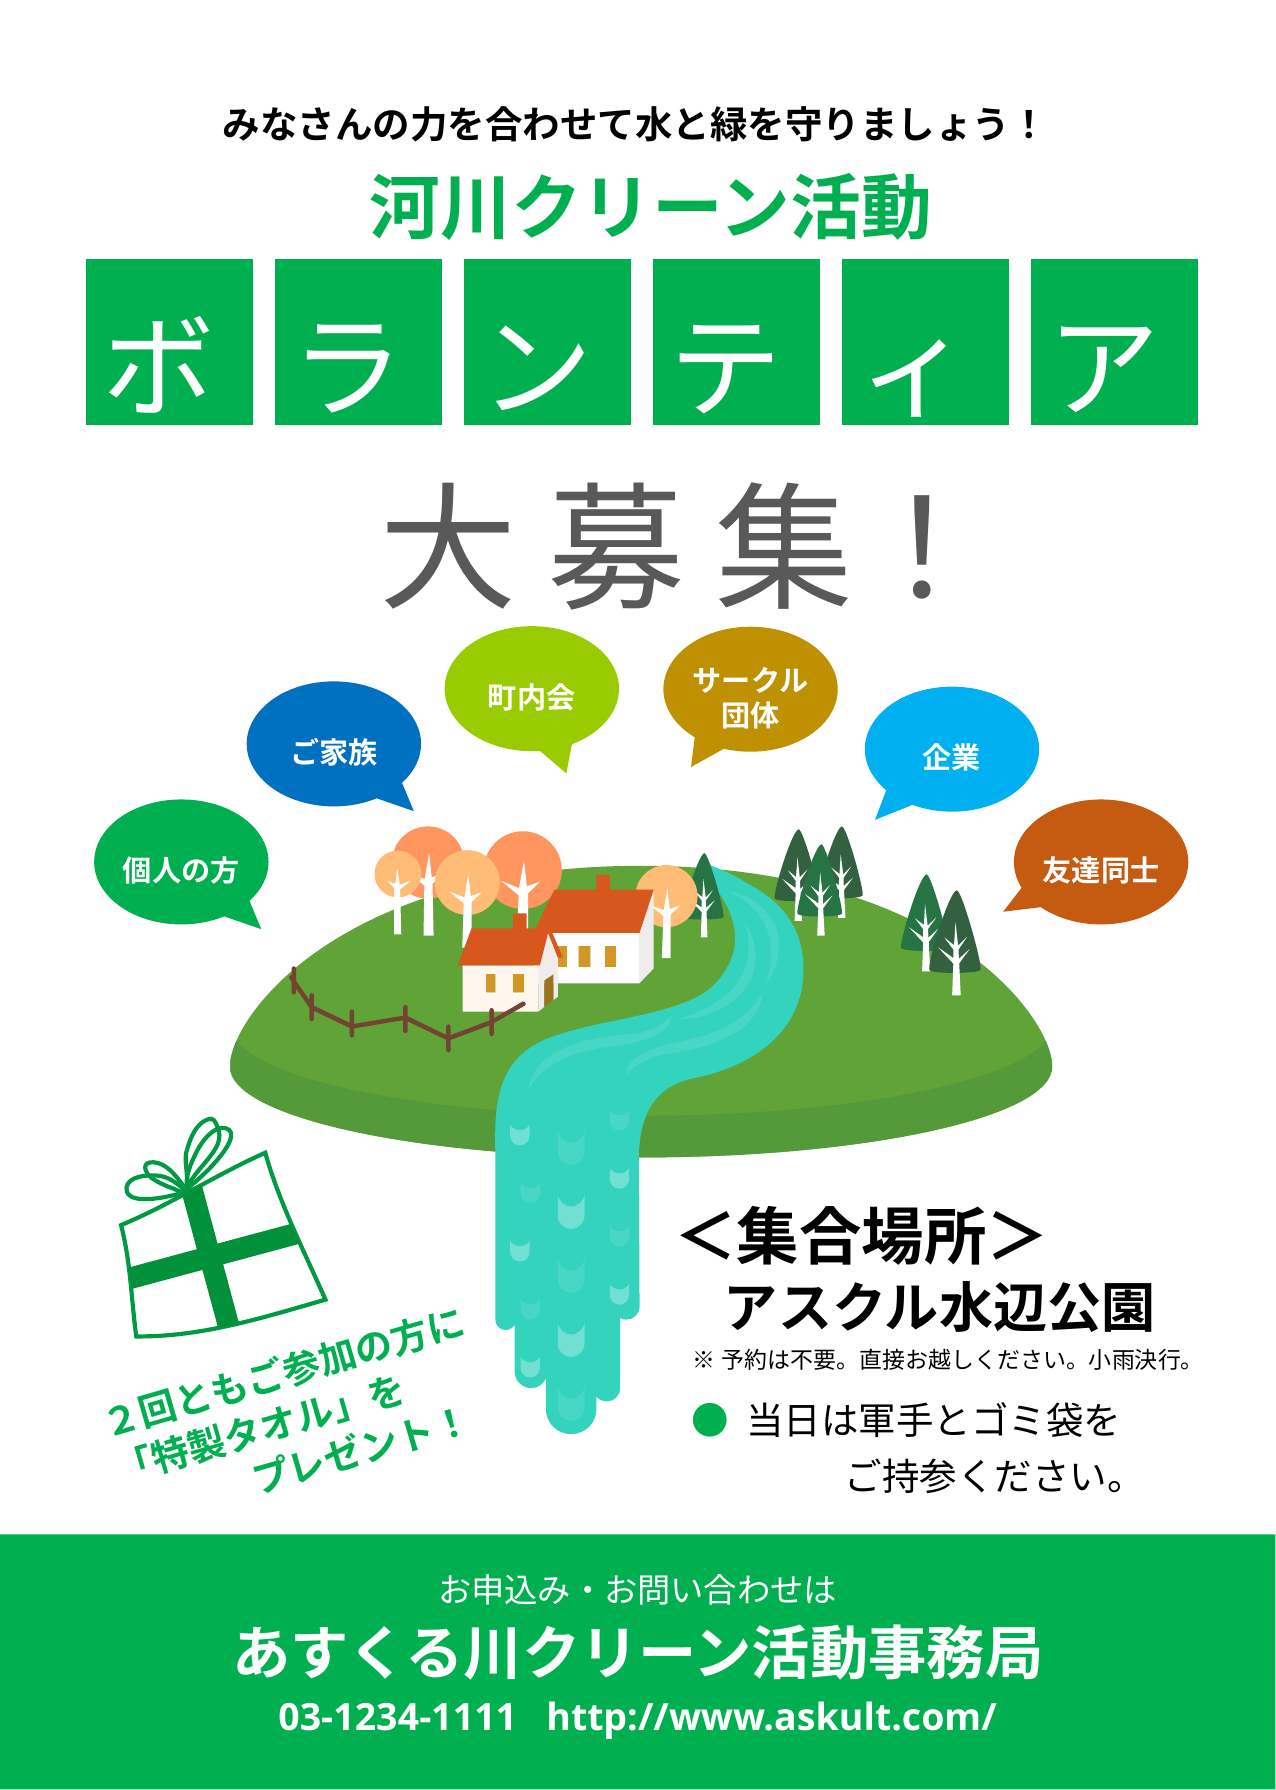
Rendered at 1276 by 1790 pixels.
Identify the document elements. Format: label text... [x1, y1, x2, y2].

text_box 企業 [863, 685, 1041, 822]
text_box ※予約は不要。直接お越しください。小雨決行。 [1053, 1338, 1220, 1381]
text_box サークル 団体 [662, 625, 839, 769]
text_box 友達同士 [1028, 798, 1190, 926]
text_box ご家族 [245, 680, 423, 813]
text_box 大 募 集！ [364, 453, 1006, 634]
text_box ア [1031, 259, 1198, 425]
text_box 個人の方 [93, 798, 255, 926]
text_box ン [464, 259, 631, 425]
text_box ラ [275, 259, 442, 425]
text_box [0, 1533, 1276, 1790]
text_box テ [653, 259, 820, 425]
text_box ● 当日は軍手とゴミ袋を ご持参ください。 [676, 1377, 1236, 1506]
text_box ボ [86, 259, 253, 425]
text_box お申込み・お問い合わせは あすくる川クリーン活動事務局 03-1234-1111 http://www.askult.com/ [107, 1549, 1169, 1746]
picture [124, 826, 1053, 1459]
text_box ２回ともご参加の方に 「特製タオル」を プレゼント！ [80, 1383, 513, 1549]
text_box ＜集合場所＞ アスクル水辺公園 [1053, 1198, 1211, 1338]
text_box 河川クリーン活動 [354, 155, 948, 255]
text_box みなさんの力を合わせて水と緑を守りましょう！ [207, 93, 1063, 154]
text_box 町内会 [443, 625, 621, 776]
text_box ィ [842, 259, 1009, 425]
